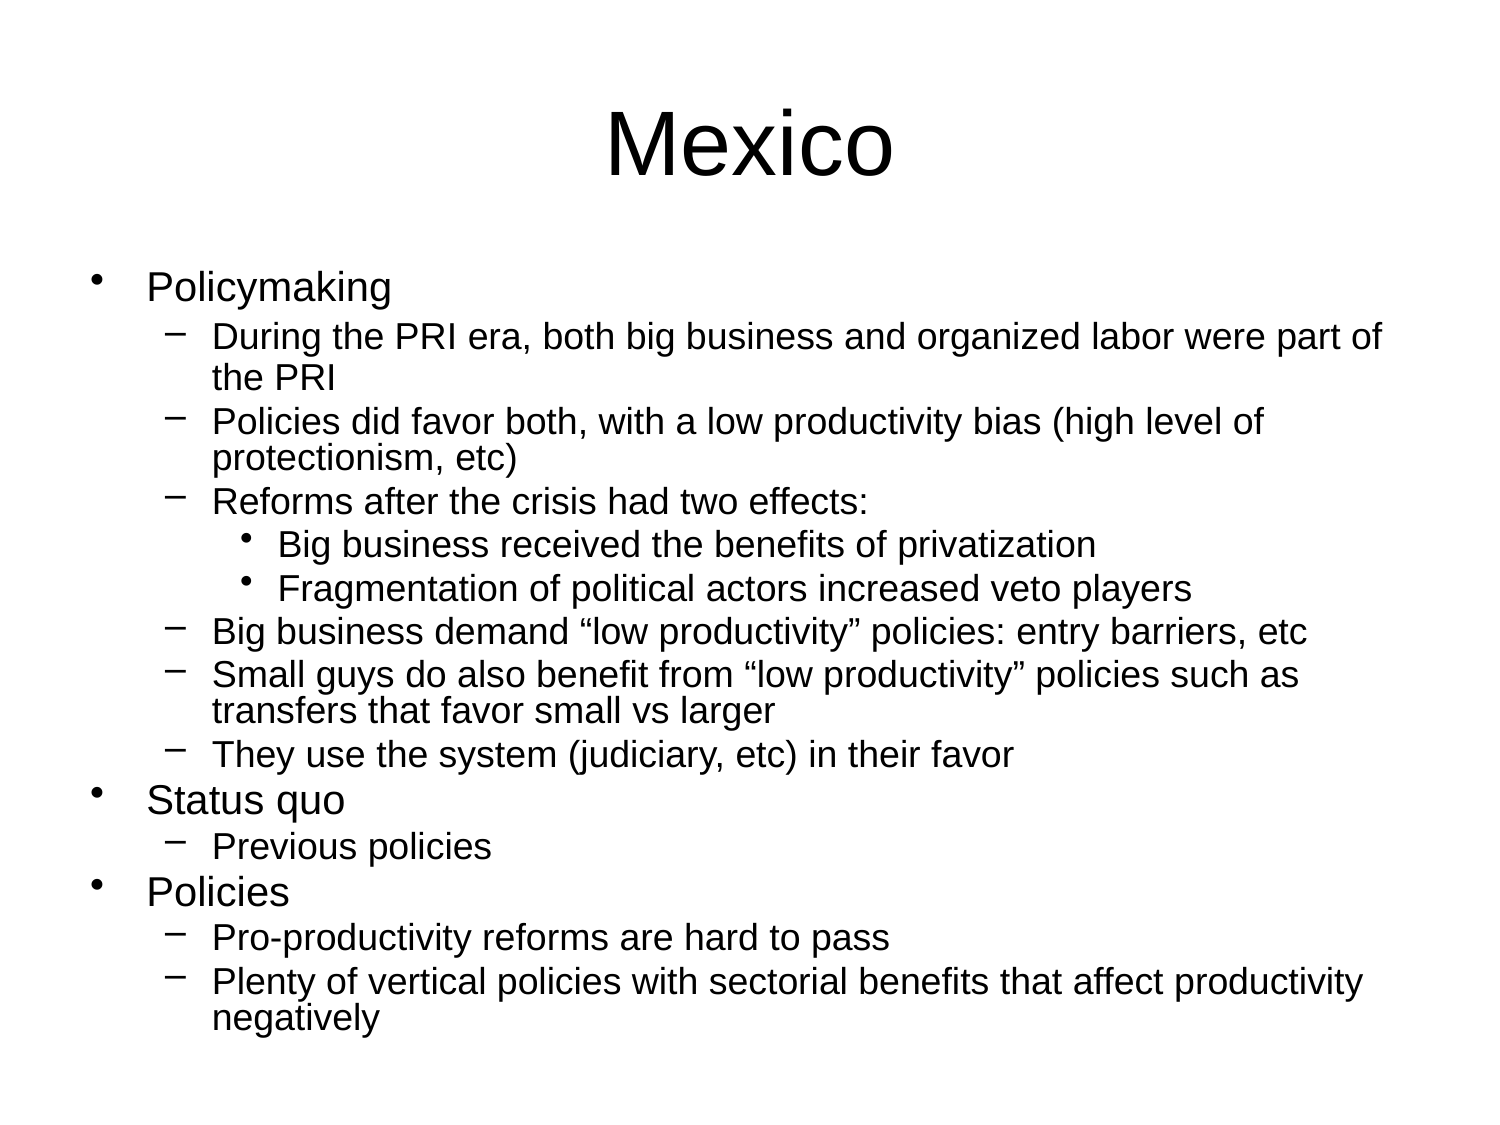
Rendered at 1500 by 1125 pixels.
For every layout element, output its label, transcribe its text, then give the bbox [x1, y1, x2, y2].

title Mexico [74, 44, 1426, 233]
list Policymaking During the PRI era, both big business and organized labor were part of the PRI Policies did favor both, with a low productivity bias (high level of protectionism, etc) Reforms after the crisis had two effects: Big business received the benefits of privatization Fragmentation of political actors increased veto players Big business demand “low productivity” policies: entry barriers, etc Small guys do also benefit from “low productivity” policies such as transfers that favor small vs larger They use the system (judiciary, etc) in their favor Status quo Previous policies Policies Pro-productivity reforms are hard to pass Plenty of vertical policies with sectorial benefits that affect productivity negatively [74, 262, 1460, 1083]
